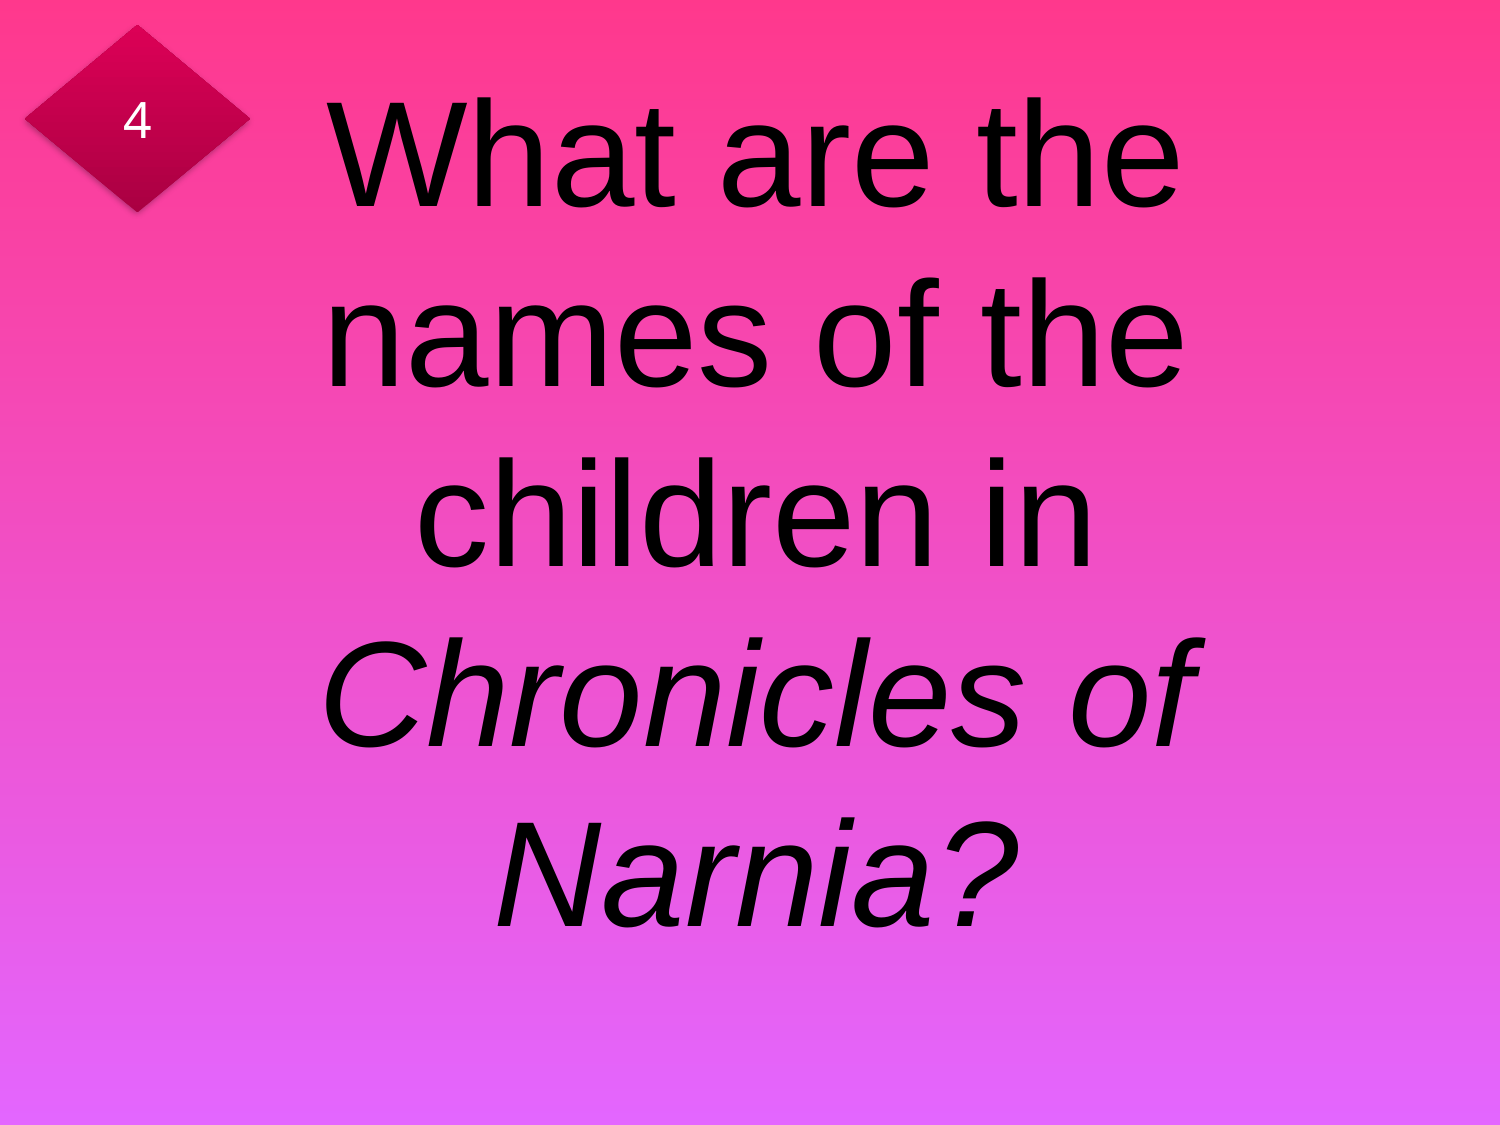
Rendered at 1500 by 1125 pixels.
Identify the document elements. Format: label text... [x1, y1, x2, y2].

text_box 4 [24, 24, 250, 213]
title What are the names of the children in Chronicles of Narnia? [112, 137, 1401, 876]
